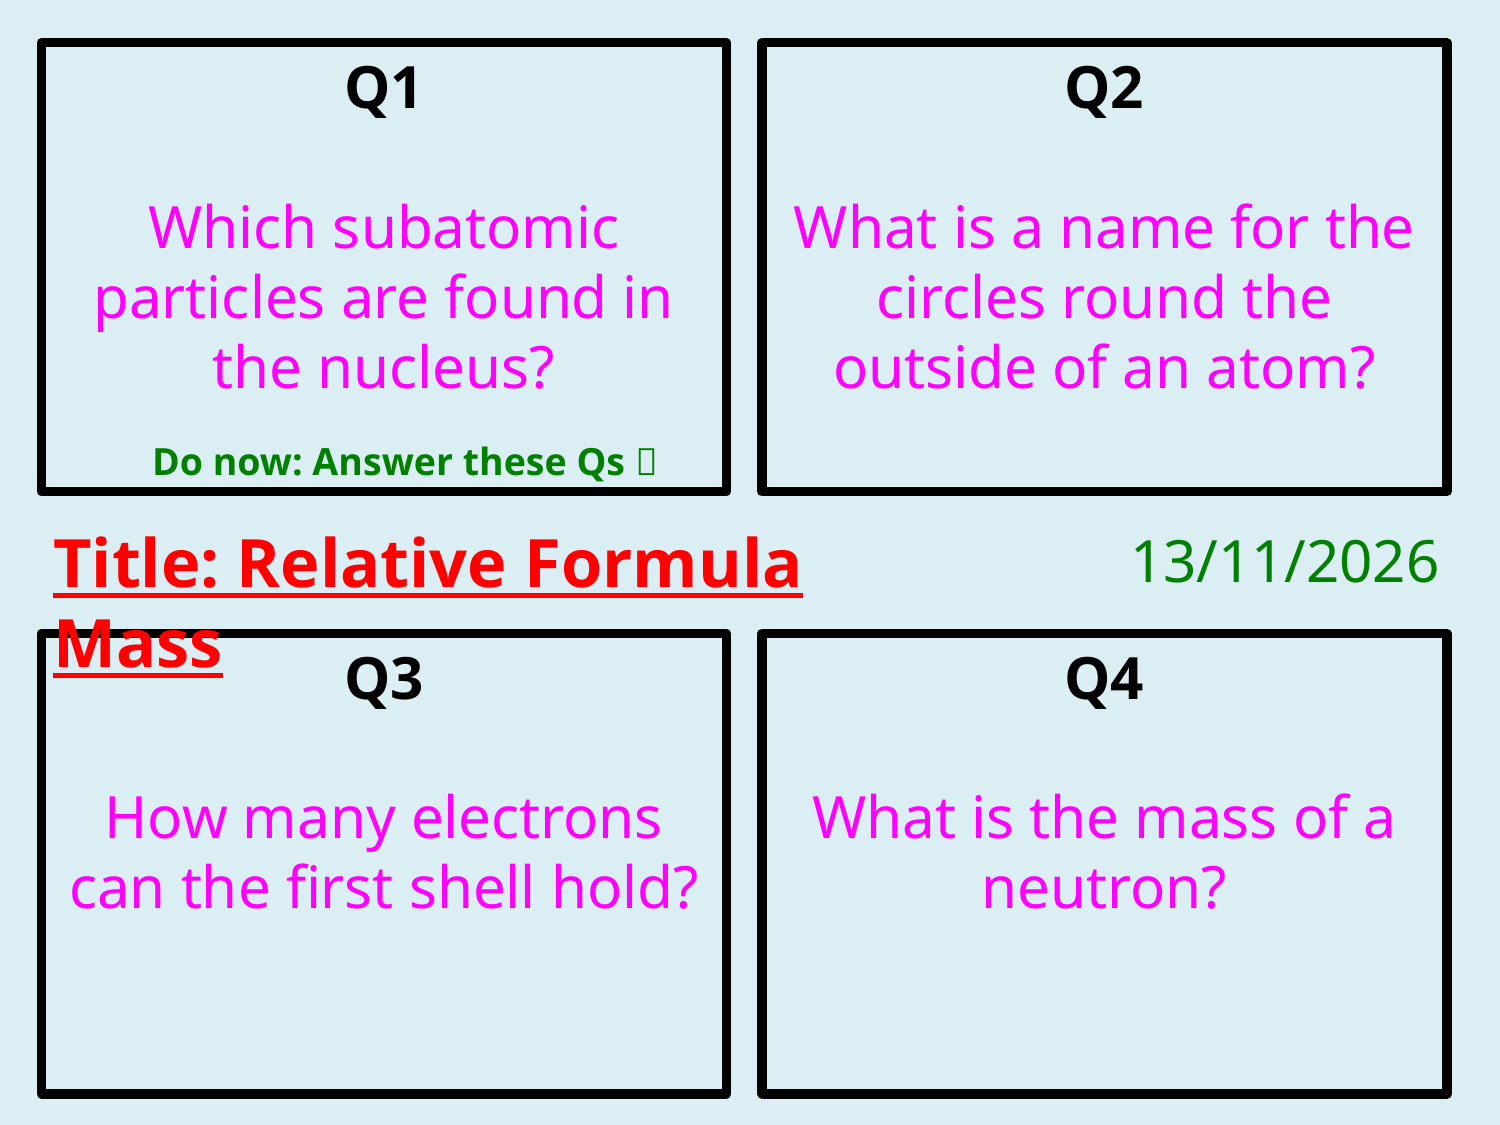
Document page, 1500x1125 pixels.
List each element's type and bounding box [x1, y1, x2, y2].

text_box [41, 42, 1448, 1095]
